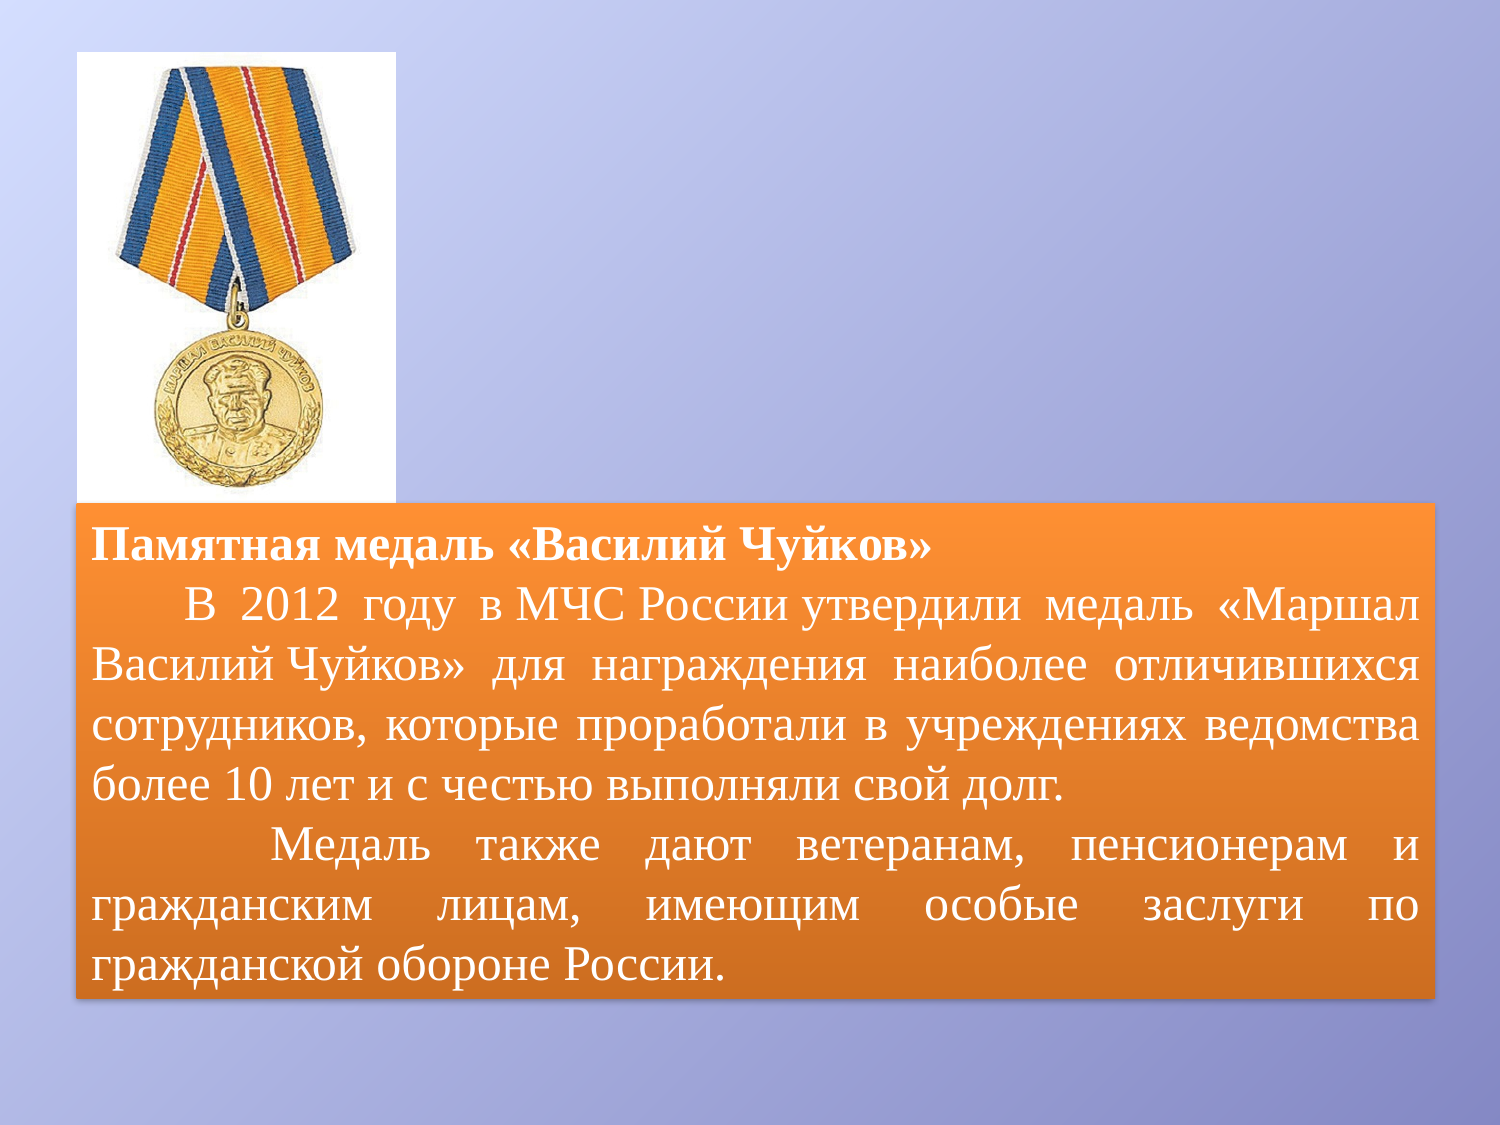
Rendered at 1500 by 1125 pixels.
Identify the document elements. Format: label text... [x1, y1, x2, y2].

picture [76, 52, 397, 504]
text_box Памятная медаль «Василий Чуйков» В 2012 году в МЧС России утвердили медаль «Маршал Василий Чуйков» для награждения наиболее отличившихся сотрудников, которые проработали в учреждениях ведомства более 10 лет и с честью выполняли свой долг. Медаль также дают ветеранам, пенсионерам и гражданским лицам, имеющим особые заслуги по гражданской обороне России. [76, 503, 1436, 999]
